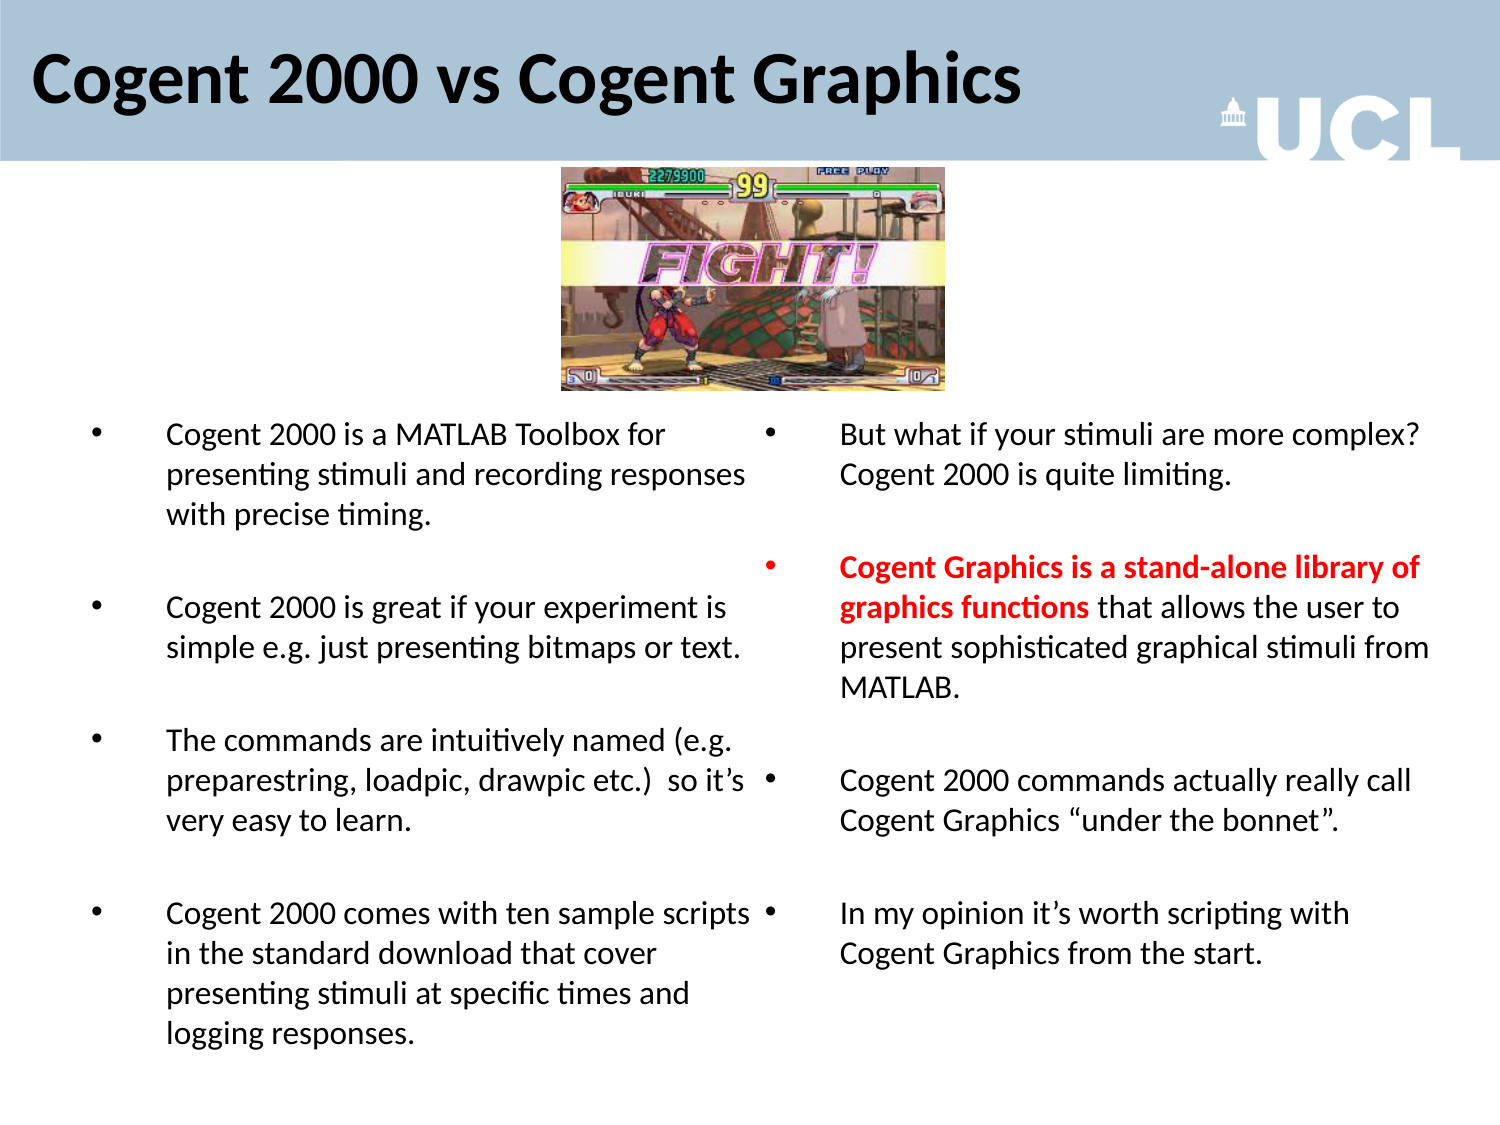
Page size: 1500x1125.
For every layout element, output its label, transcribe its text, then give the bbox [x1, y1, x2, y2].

list Cogent 2000 is a MATLAB Toolbox for presenting stimuli and recording responses with precise timing. Cogent 2000 is great if your experiment is simple e.g. just presenting bitmaps or text. The commands are intuitively named (e.g. preparestring, loadpic, drawpic etc.) so it’s very easy to learn. Cogent 2000 comes with ten sample scripts in the standard download that cover presenting stimuli at specific times and logging responses. But what if your stimuli are more complex? Cogent 2000 is quite limiting. Cogent Graphics is a stand-alone library of graphics functions that allows the user to present sophisticated graphical stimuli from MATLAB. Cogent 2000 commands actually really call Cogent Graphics “under the bonnet”. In my opinion it’s worth scripting with Cogent Graphics from the start. [76, 404, 1454, 1125]
picture [560, 167, 945, 391]
text_box Cogent 2000 vs Cogent Graphics [17, 21, 1365, 126]
picture [0, 0, 1500, 161]
